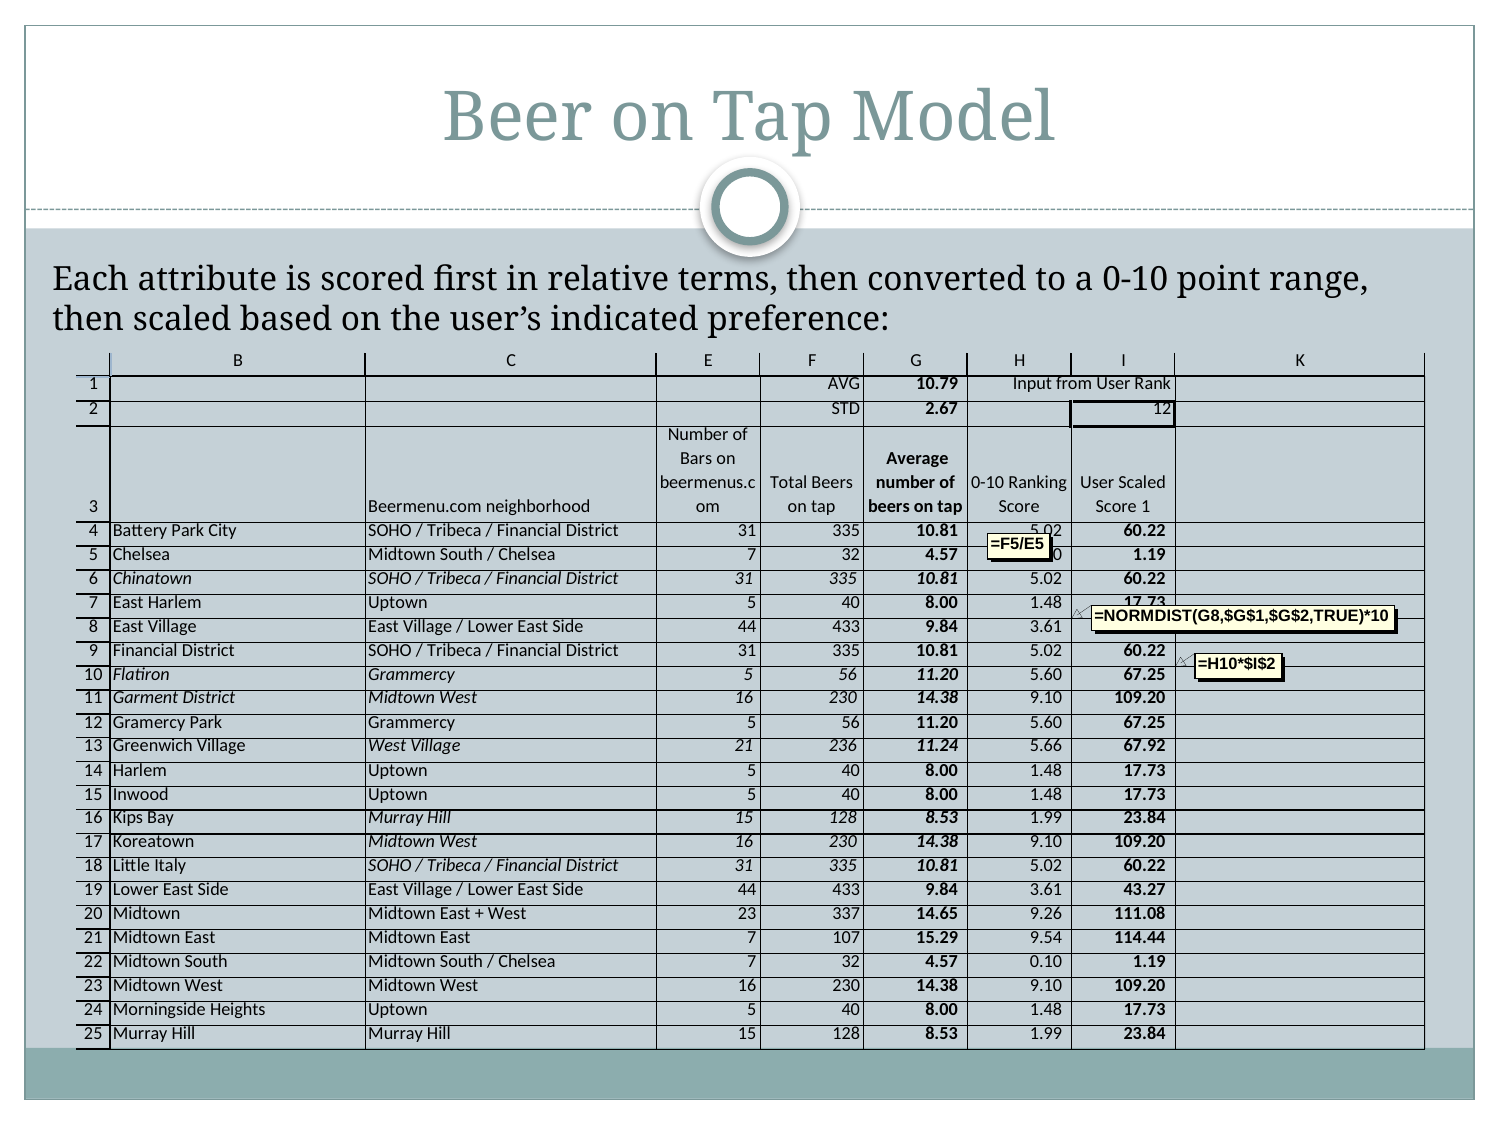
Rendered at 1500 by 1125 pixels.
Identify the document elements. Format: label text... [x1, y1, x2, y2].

text_box Each attribute is scored first in relative terms, then converted to a 0-10 point range, then scaled based on the user’s indicated preference: [37, 249, 1438, 345]
title Beer on Tap Model [49, 37, 1450, 162]
picture [74, 350, 1426, 1051]
